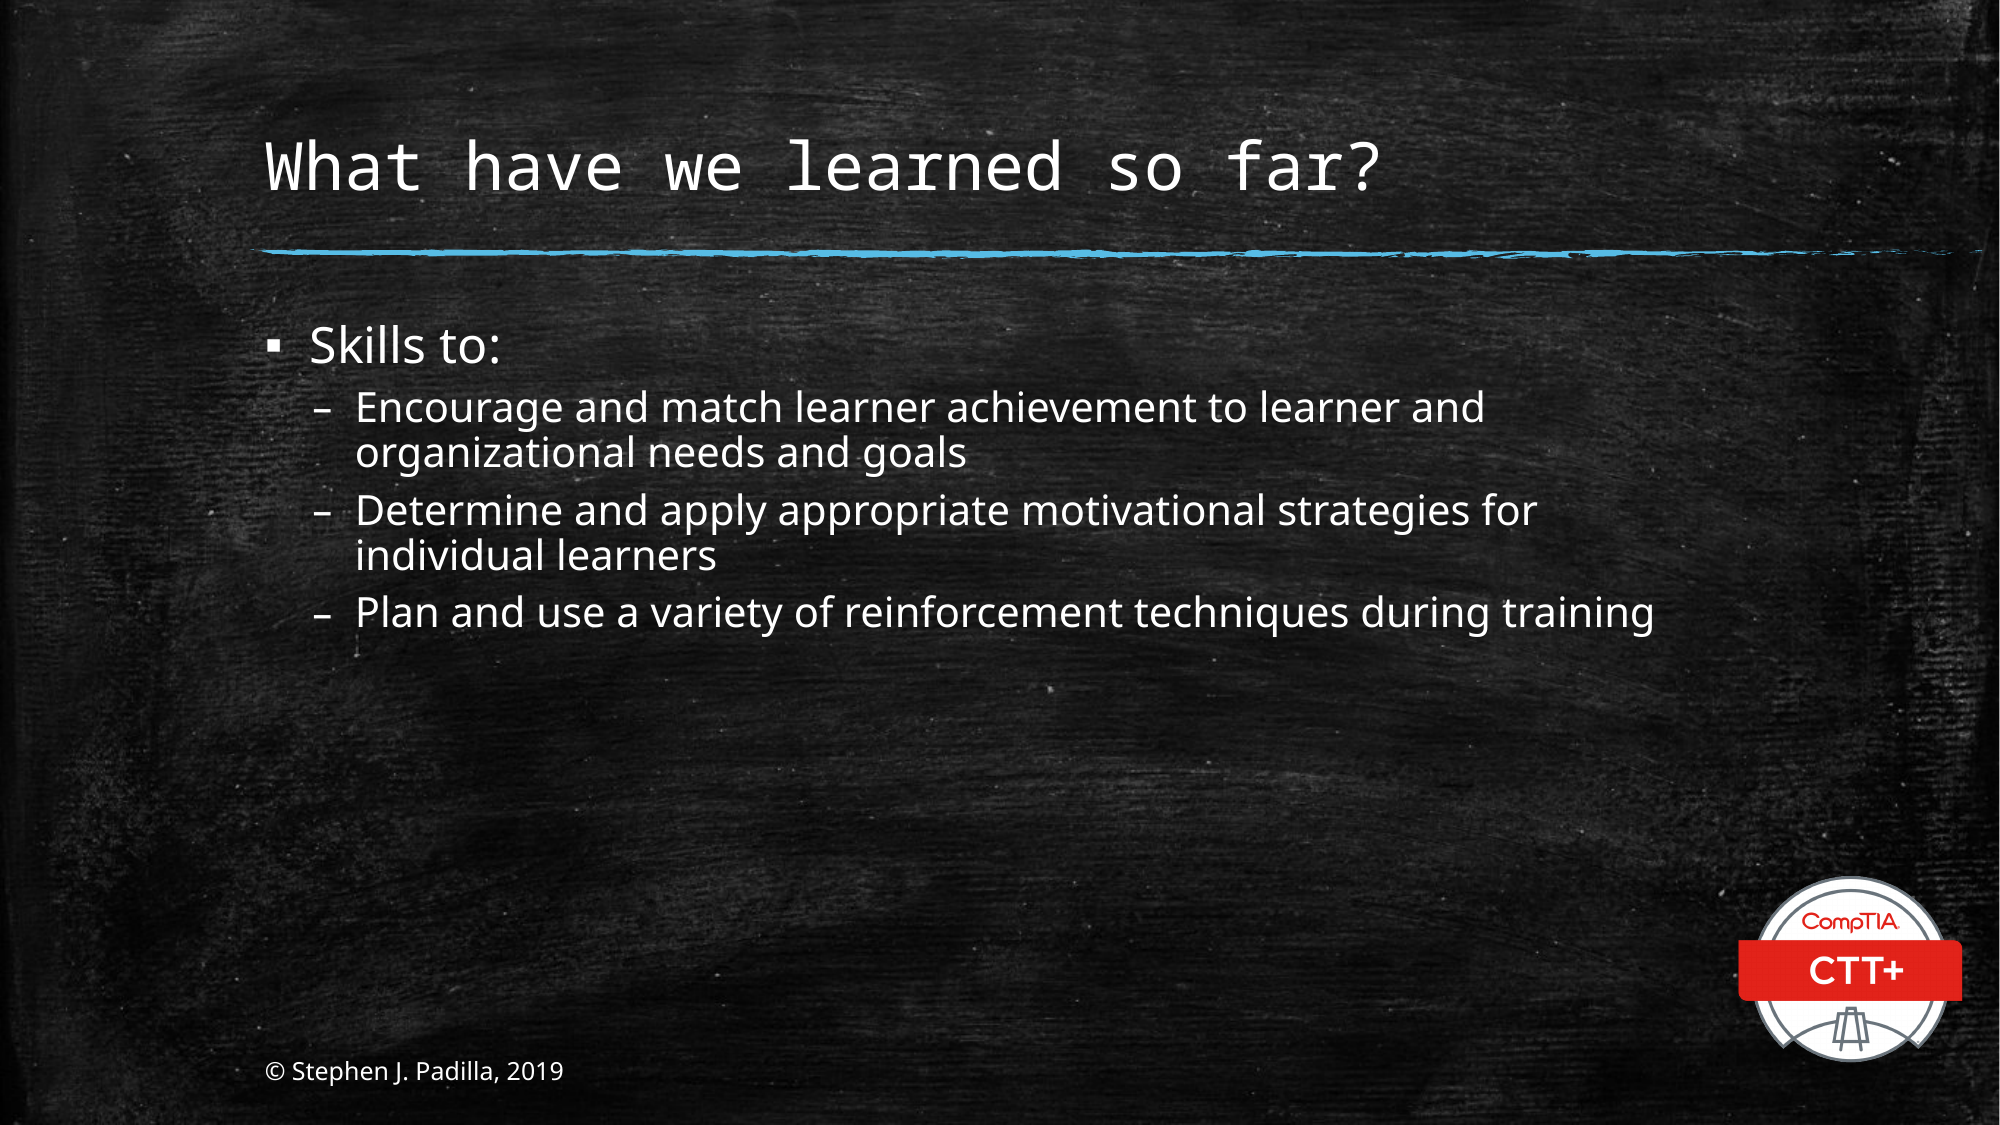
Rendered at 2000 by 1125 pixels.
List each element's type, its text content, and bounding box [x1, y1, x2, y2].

picture [1699, 824, 2000, 1125]
footer © Stephen J. Padilla, 2019 [249, 1050, 1288, 1096]
title What have we learned so far? [249, 45, 1750, 213]
list Skills to: Encourage and match learner achievement to learner and organizational needs and goals Determine and apply appropriate motivational strategies for individual learners Plan and use a variety of reinforcement techniques during training [249, 312, 1750, 1013]
